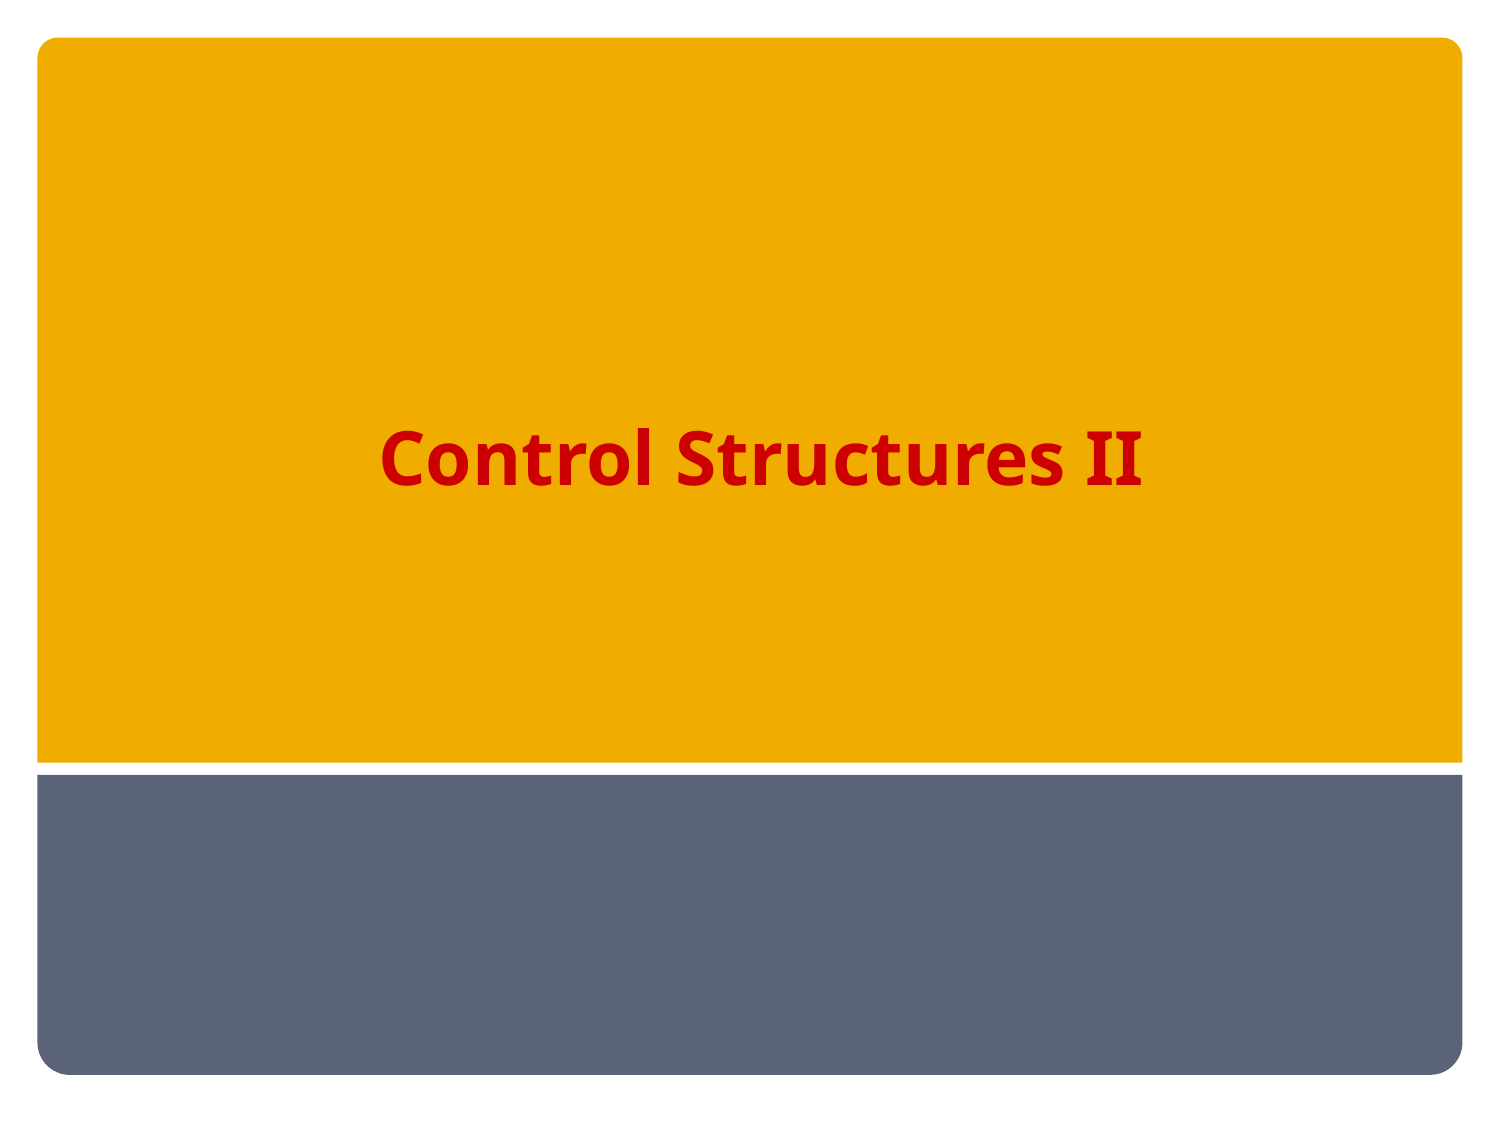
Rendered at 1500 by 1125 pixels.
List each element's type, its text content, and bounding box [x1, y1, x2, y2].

title Control Structures II [123, 361, 1400, 550]
